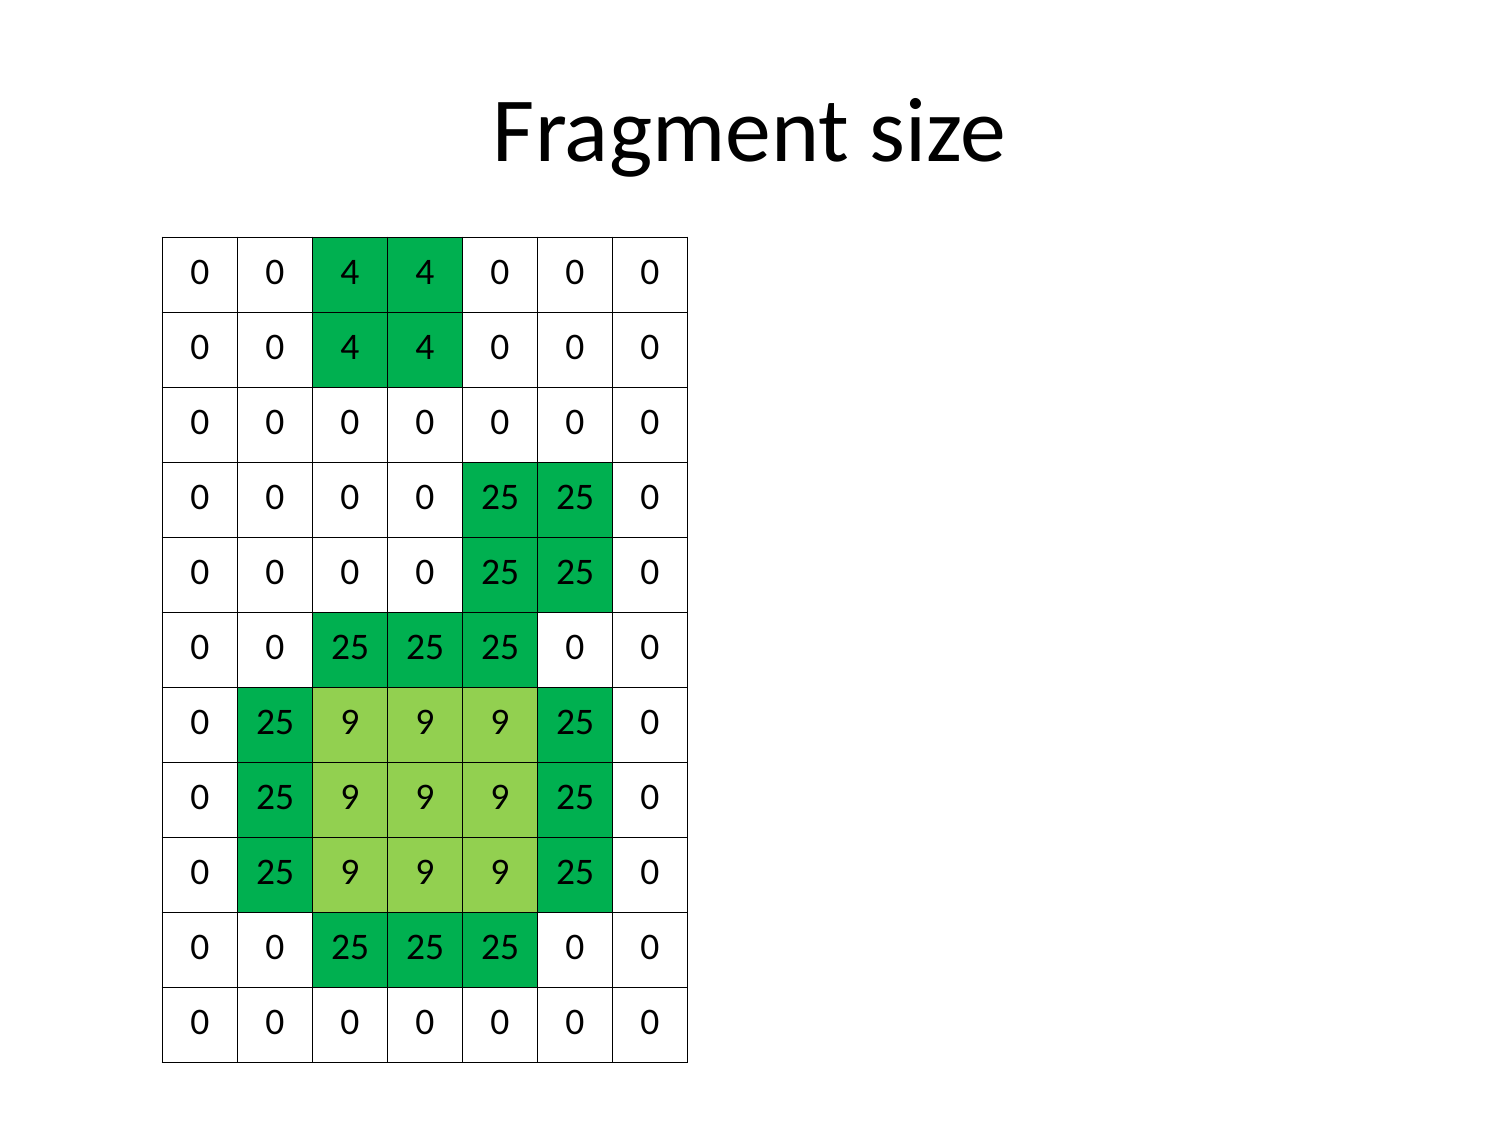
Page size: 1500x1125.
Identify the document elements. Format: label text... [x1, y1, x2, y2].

table_cell 0 [538, 613, 612, 687]
table_cell 0 [388, 538, 462, 612]
table_header 0 [538, 238, 612, 312]
table_header 0 [238, 238, 312, 312]
table_cell 0 [613, 838, 687, 912]
table_cell 25 [463, 913, 537, 987]
table_cell 9 [388, 838, 462, 912]
table_cell 0 [163, 613, 237, 687]
table_cell 9 [463, 688, 537, 762]
table_cell 0 [163, 838, 237, 912]
table_cell 0 [163, 763, 237, 837]
table_cell 25 [538, 463, 612, 537]
table_cell 0 [463, 313, 537, 387]
table_cell 25 [463, 613, 537, 687]
table_cell 0 [238, 313, 312, 387]
table_cell 0 [463, 988, 537, 1062]
table_cell 9 [313, 838, 387, 912]
table_cell 0 [538, 988, 612, 1062]
table_cell 25 [238, 763, 312, 837]
table_cell 0 [613, 613, 687, 687]
table_cell 25 [538, 538, 612, 612]
table_cell 0 [388, 988, 462, 1062]
table_cell 0 [613, 688, 687, 762]
table_cell 25 [463, 538, 537, 612]
table_cell 0 [613, 763, 687, 837]
table_cell 0 [613, 313, 687, 387]
table_cell 0 [238, 988, 312, 1062]
table_cell 0 [313, 388, 387, 462]
table_cell 0 [388, 388, 462, 462]
table_cell 0 [613, 463, 687, 537]
table_cell 0 [313, 988, 387, 1062]
table_cell 0 [313, 463, 387, 537]
table_cell 0 [163, 388, 237, 462]
table_cell 0 [613, 988, 687, 1062]
table_cell 0 [538, 388, 612, 462]
table_cell 0 [613, 538, 687, 612]
table_cell 9 [388, 688, 462, 762]
table_cell 4 [388, 313, 462, 387]
table_cell 0 [163, 463, 237, 537]
table_cell 0 [238, 613, 312, 687]
table_cell 9 [388, 763, 462, 837]
table_cell 0 [163, 988, 237, 1062]
table_cell 25 [313, 613, 387, 687]
table_header 4 [313, 238, 387, 312]
table_cell 0 [238, 538, 312, 612]
table_cell 0 [238, 463, 312, 537]
table_cell 0 [313, 538, 387, 612]
table_cell 0 [163, 688, 237, 762]
table_header 0 [613, 238, 687, 312]
table_cell 25 [388, 913, 462, 987]
table_cell 9 [313, 763, 387, 837]
table_cell 9 [463, 763, 537, 837]
table_cell 25 [238, 838, 312, 912]
table_cell 0 [538, 313, 612, 387]
table_cell 25 [538, 688, 612, 762]
table_cell 0 [163, 538, 237, 612]
table_cell 0 [463, 388, 537, 462]
table_cell 0 [238, 913, 312, 987]
table_cell 9 [463, 838, 537, 912]
table_cell 25 [463, 463, 537, 537]
table_cell 0 [613, 913, 687, 987]
table_cell 4 [313, 313, 387, 387]
table_cell 25 [238, 688, 312, 762]
table_cell 0 [163, 313, 237, 387]
table_cell 0 [238, 388, 312, 462]
table_cell 25 [313, 913, 387, 987]
table_cell 25 [538, 763, 612, 837]
table_cell 9 [313, 688, 387, 762]
table_cell 0 [163, 913, 237, 987]
table_cell 0 [538, 913, 612, 987]
text_box Fragment size [74, 45, 1425, 233]
table_cell 25 [538, 838, 612, 912]
table_cell 25 [388, 613, 462, 687]
table_cell 0 [388, 463, 462, 537]
table_cell 0 [613, 388, 687, 462]
table_header 0 [463, 238, 537, 312]
table_header 0 [163, 238, 237, 312]
table_header 4 [388, 238, 462, 312]
